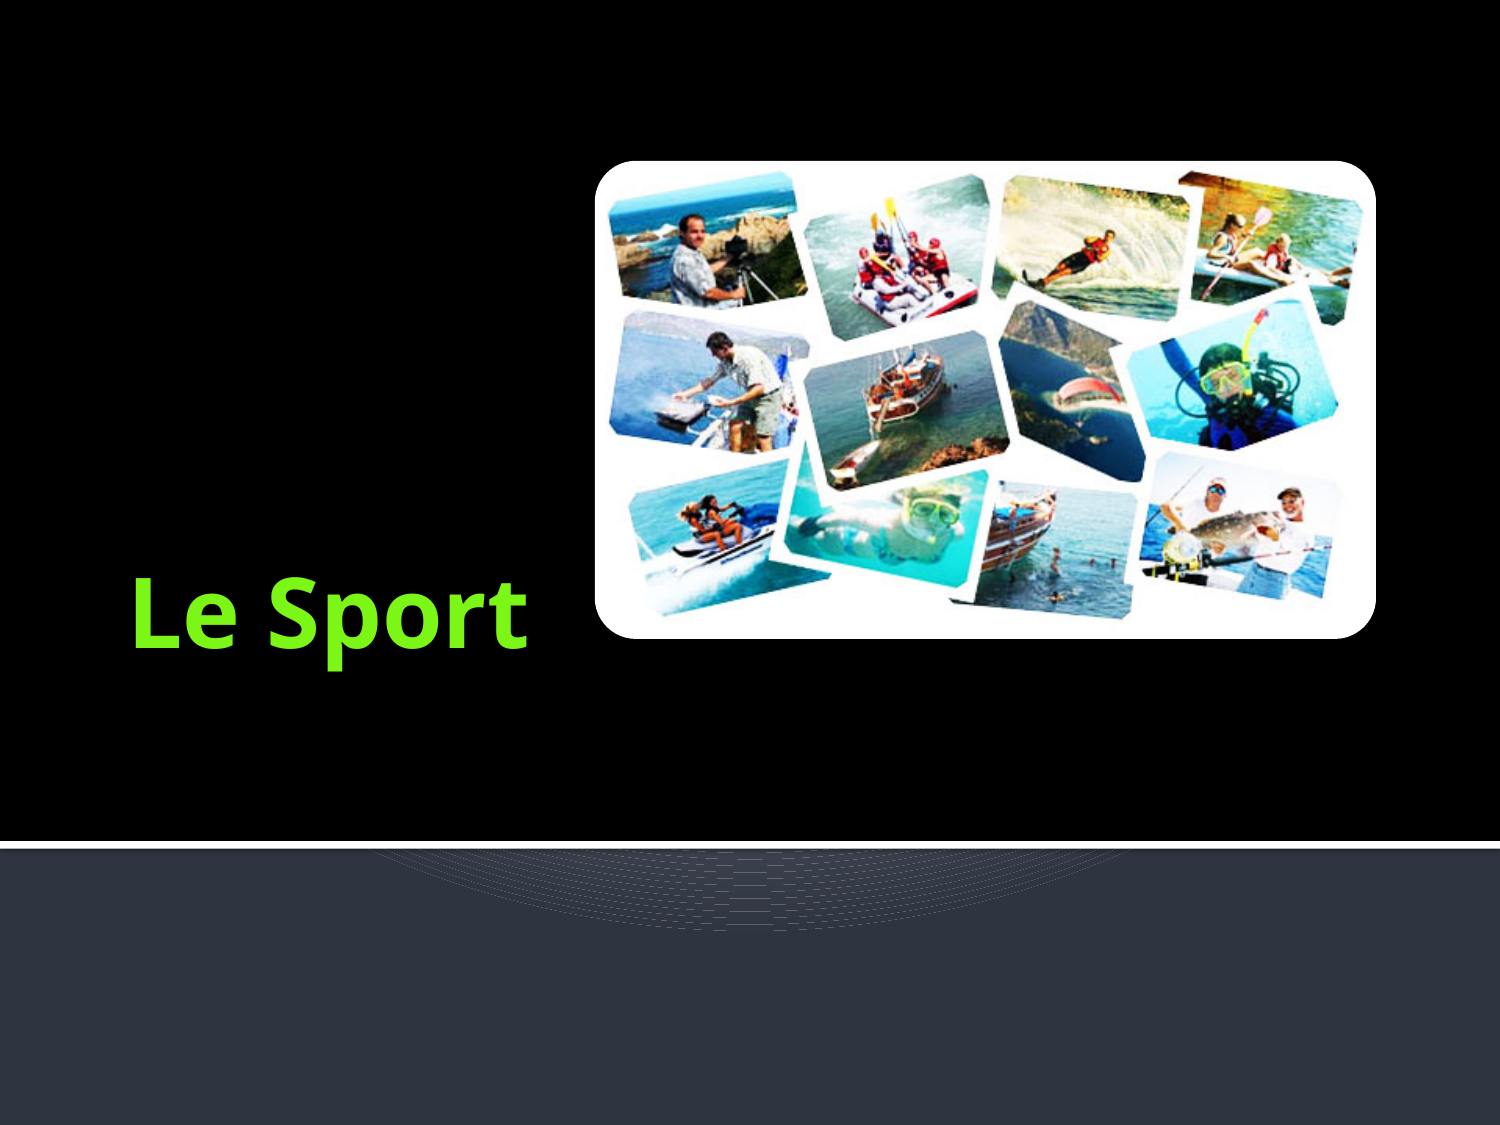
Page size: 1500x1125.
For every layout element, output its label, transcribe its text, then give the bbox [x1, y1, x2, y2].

picture [594, 160, 1377, 639]
title Le Sport [112, 550, 1438, 825]
